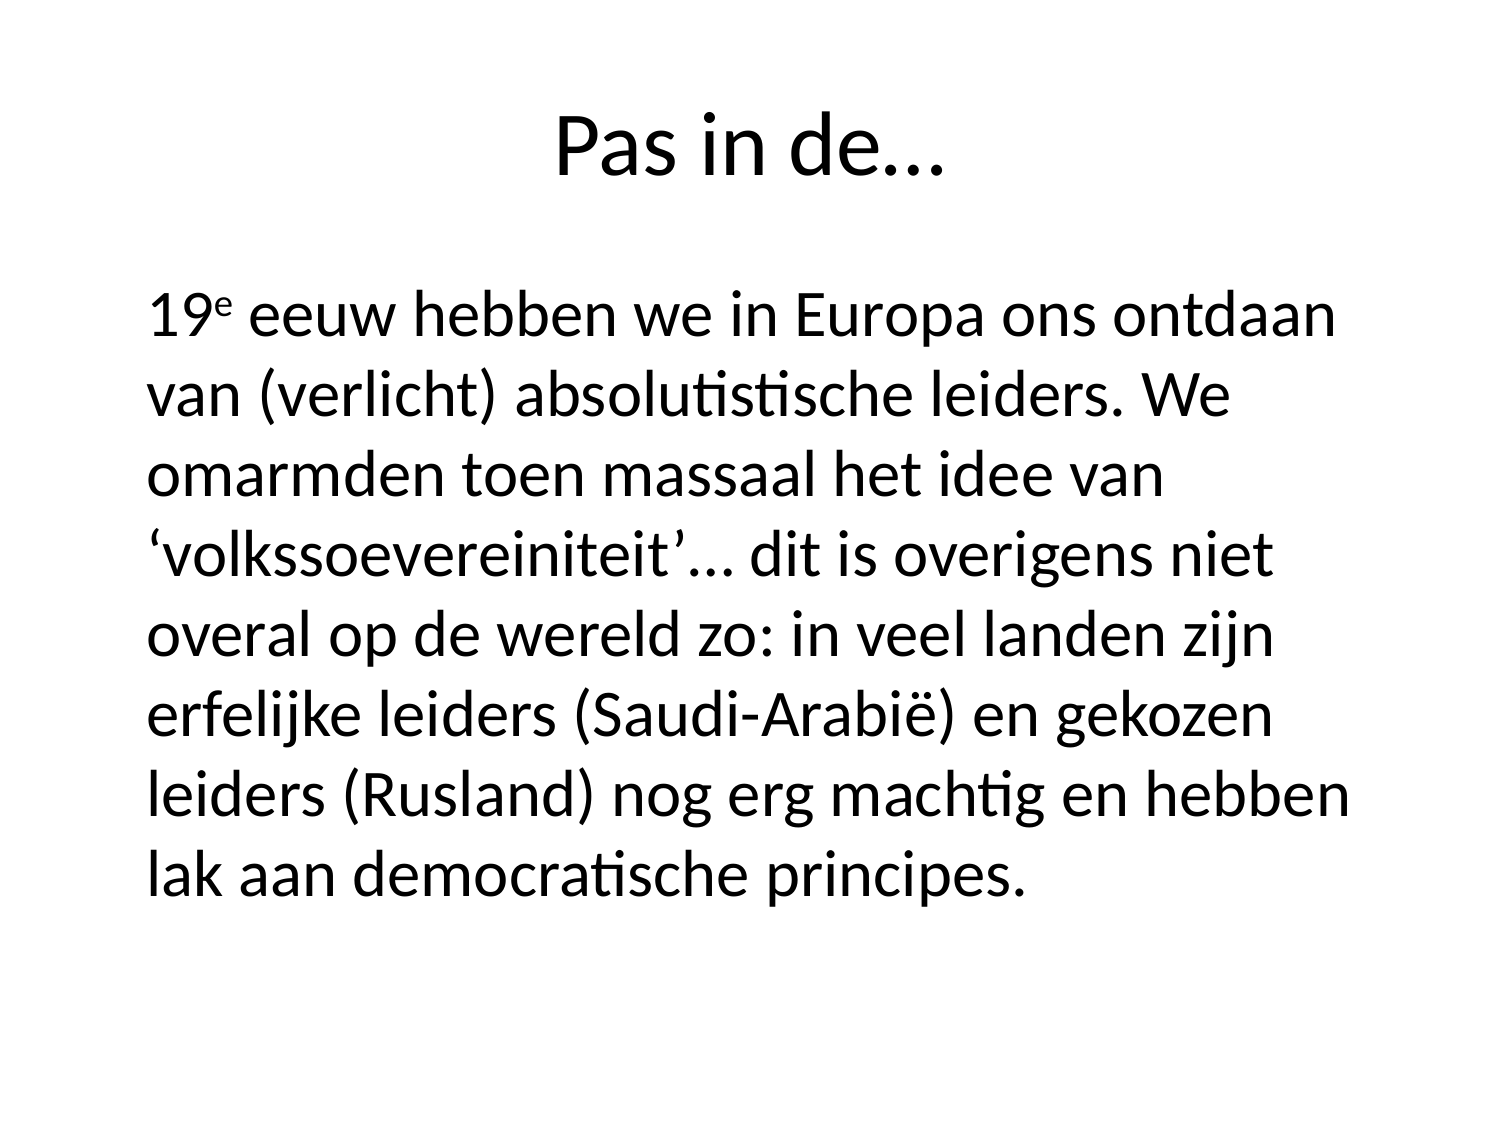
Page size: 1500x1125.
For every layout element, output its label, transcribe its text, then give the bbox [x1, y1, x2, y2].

title Pas in de… [75, 45, 1425, 233]
list 19e eeuw hebben we in Europa ons ontdaan van (verlicht) absolutistische leiders. We omarmden toen massaal het idee van ‘volkssoevereiniteit’… dit is overigens niet overal op de wereld zo: in veel landen zijn erfelijke leiders (Saudi-Arabië) en gekozen leiders (Rusland) nog erg machtig en hebben lak aan democratische principes. [75, 262, 1425, 1005]
